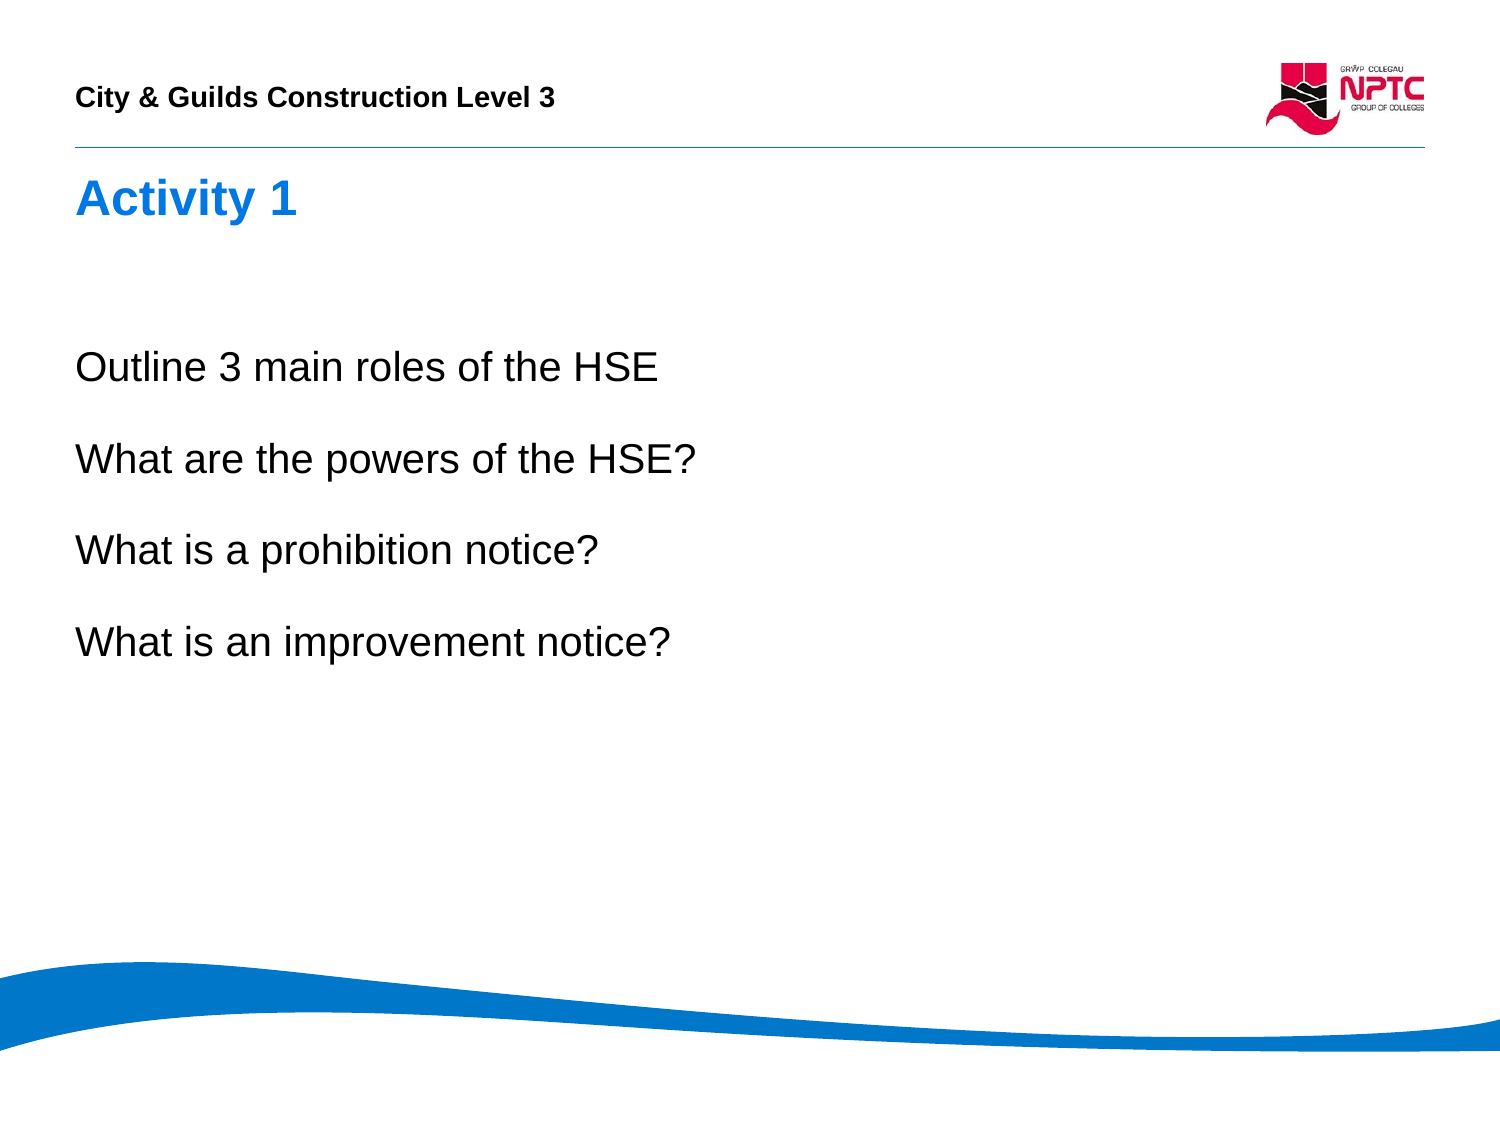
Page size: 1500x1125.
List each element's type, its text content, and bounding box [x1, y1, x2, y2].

title Activity 1 [74, 165, 1426, 229]
list Outline 3 main roles of the HSE What are the powers of the HSE? What is a prohibition notice? What is an improvement notice? [74, 247, 1426, 946]
picture [1266, 63, 1424, 135]
